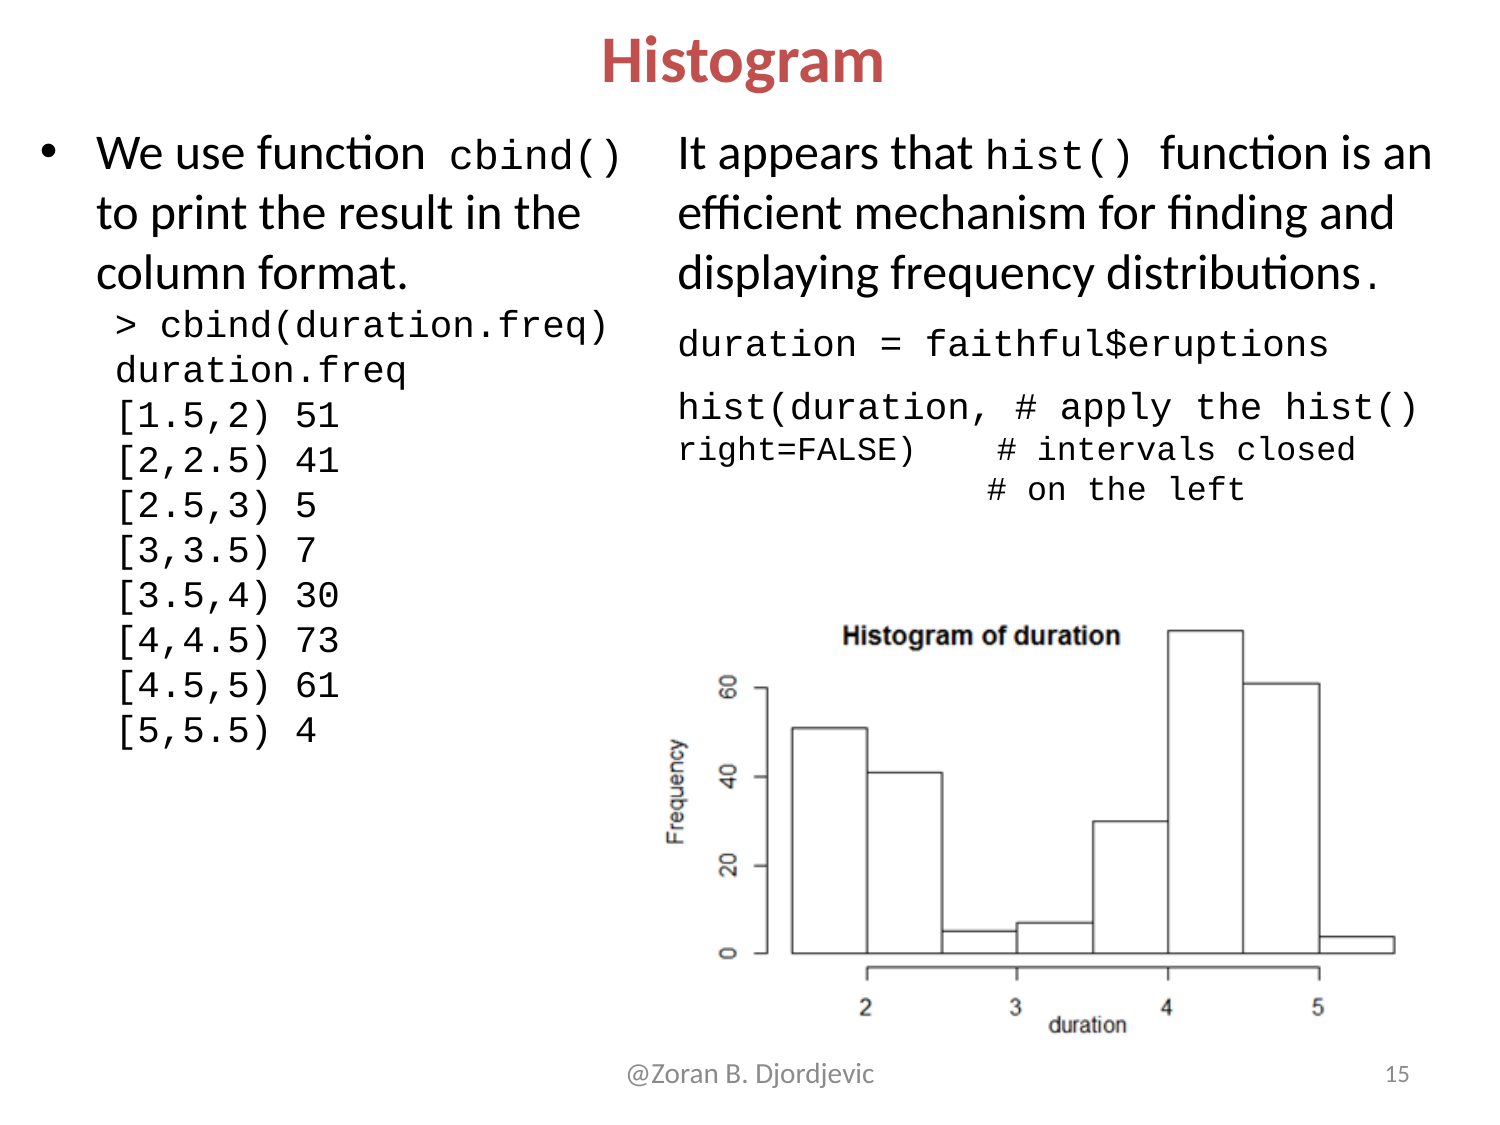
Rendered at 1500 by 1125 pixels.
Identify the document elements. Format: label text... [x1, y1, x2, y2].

slide_number 15 [1074, 1042, 1425, 1103]
picture [662, 610, 1416, 1043]
text_box It appears that hist() function is an efficient mechanism for finding and displaying frequency distributions. duration = faithful$eruptions hist(duration, # apply the hist() right=FALSE) # intervals closed # on the left [662, 112, 1463, 572]
title Histogram [106, 6, 1382, 107]
footer @Zoran B. Djordjevic [512, 1043, 988, 1100]
text_box We use function cbind() to print the result in the column format. > cbind(duration.freq) duration.freq [1.5,2) 51 [2,2.5) 41 [2.5,3) 5 [3,3.5) 7 [3.5,4) 30 [4,4.5) 73 [4.5,5) 61 [5,5.5) 4 [24, 112, 650, 758]
